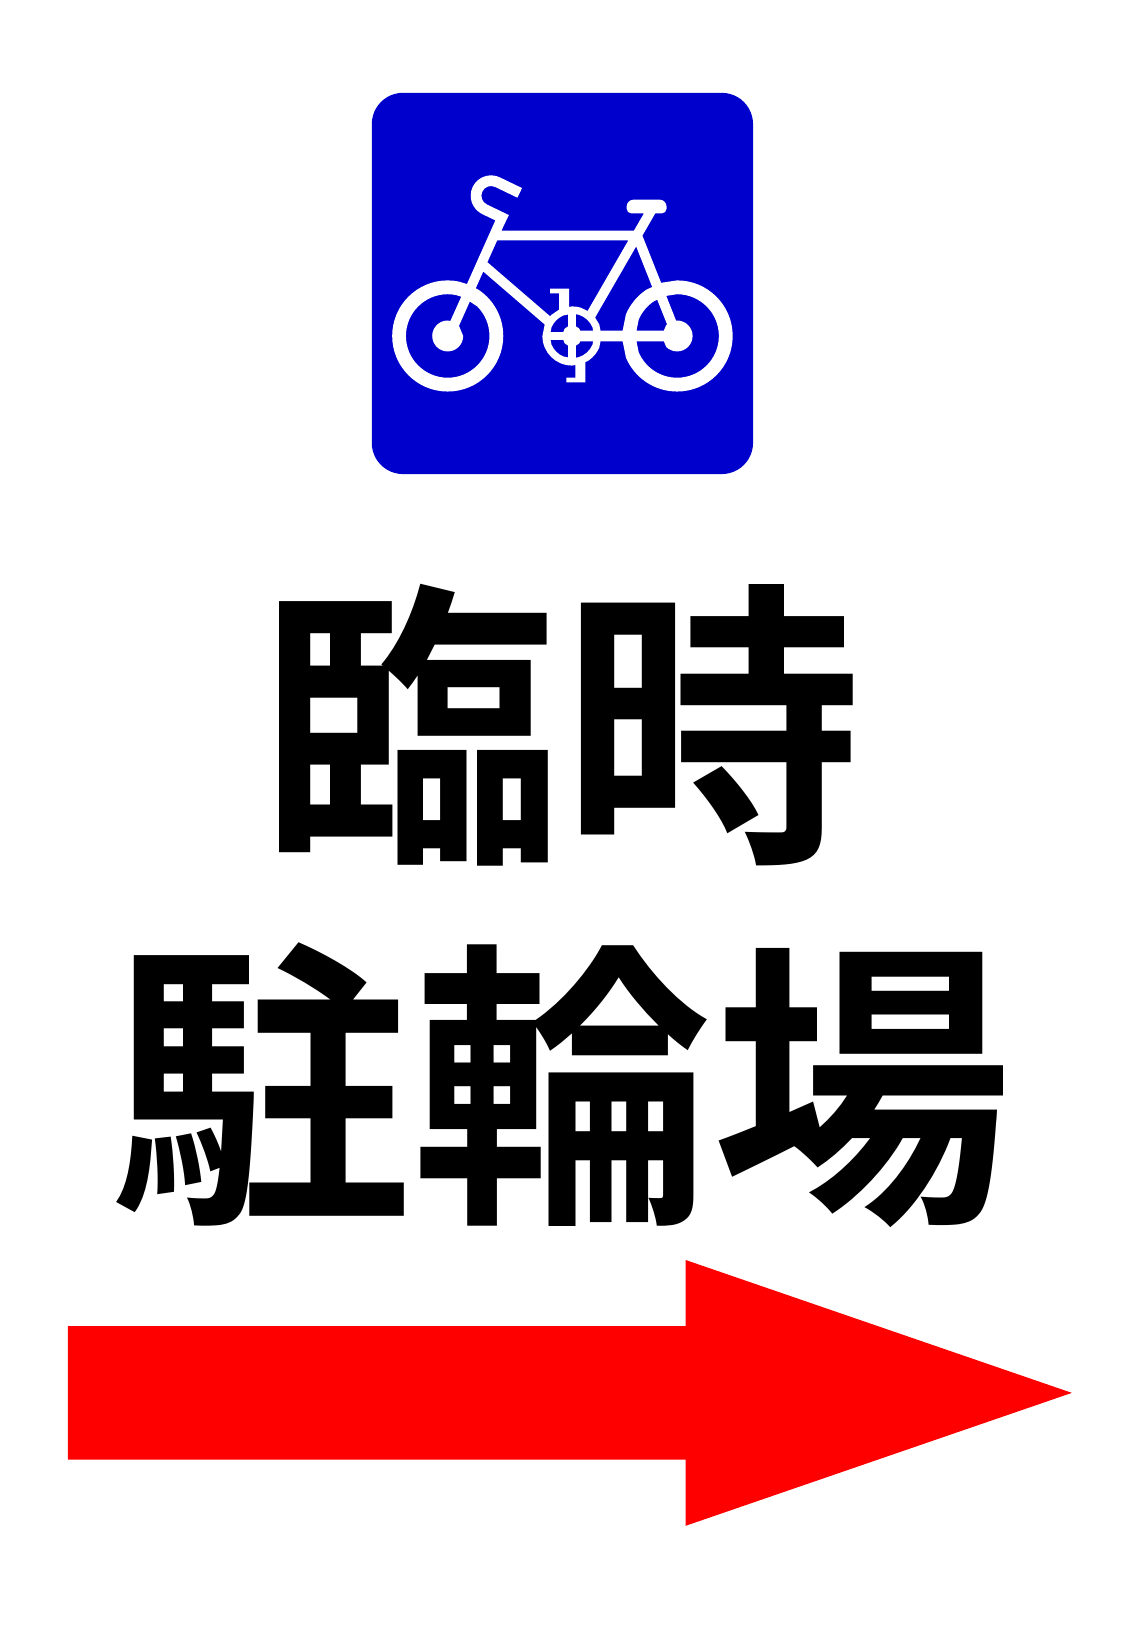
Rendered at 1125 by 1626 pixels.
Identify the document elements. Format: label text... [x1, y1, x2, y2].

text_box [371, 92, 754, 475]
text_box 臨時 駐輪場 [0, 531, 1125, 1267]
text_box [65, 1258, 1074, 1528]
